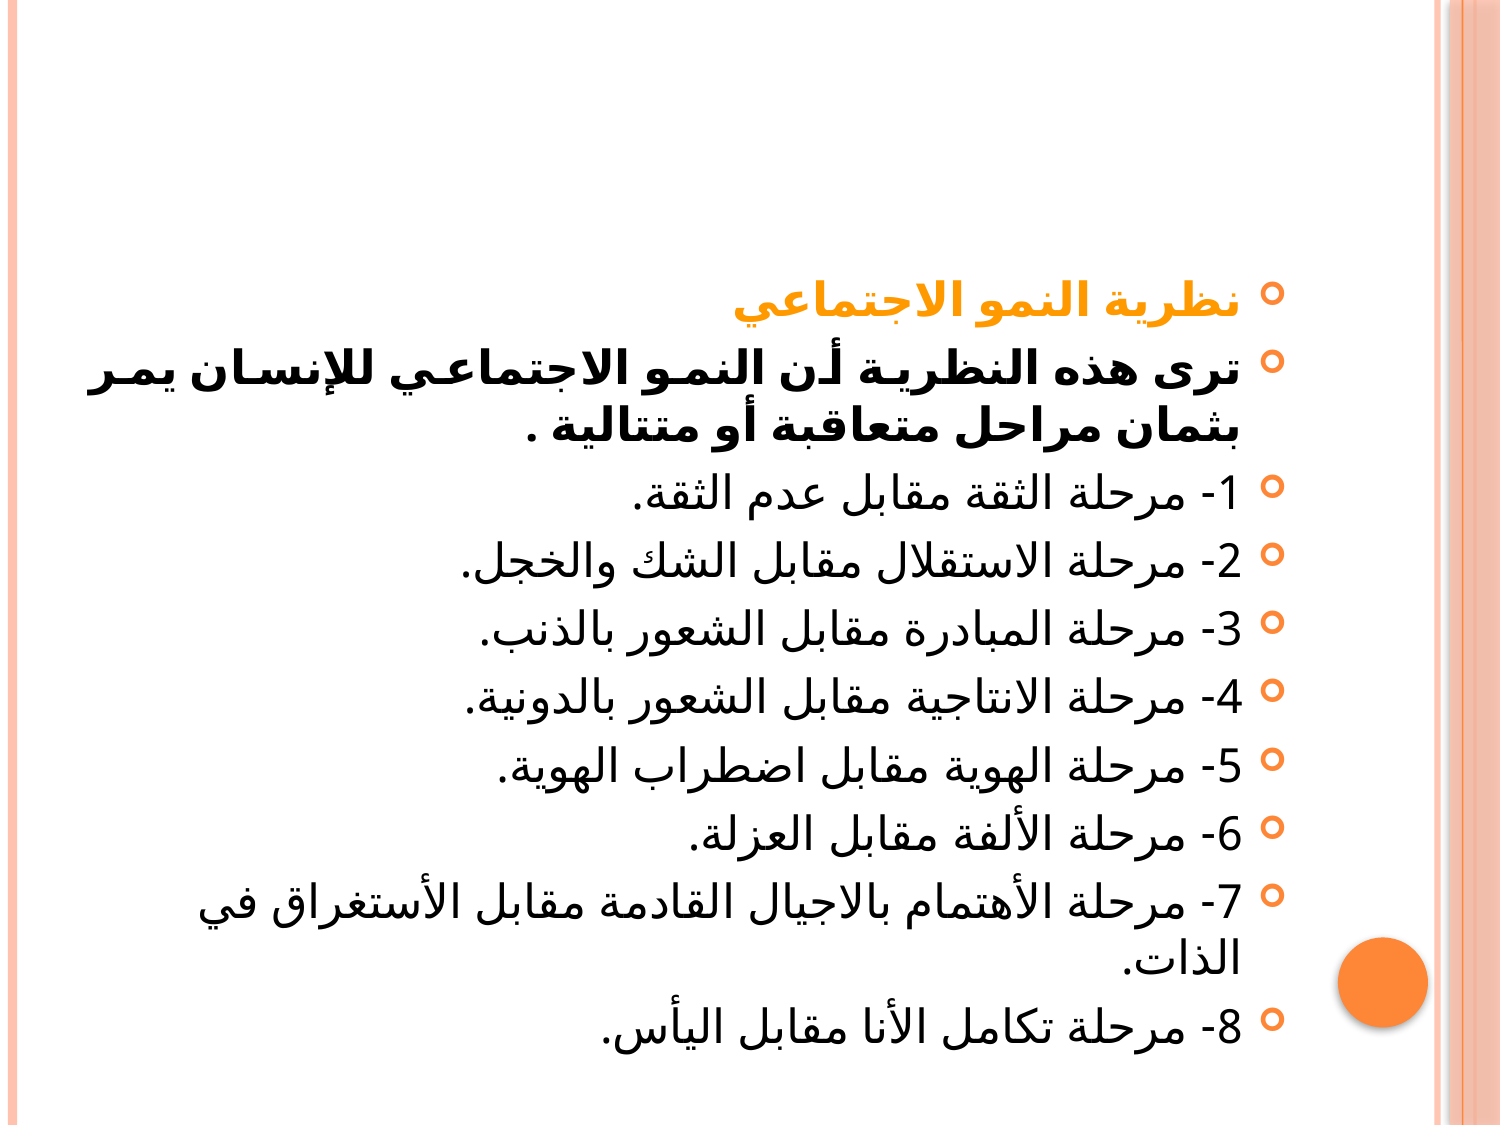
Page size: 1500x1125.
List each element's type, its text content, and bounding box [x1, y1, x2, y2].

list نظرية النمو الاجتماعي ترى هذه النظرية أن النمو الاجتماعي للإنسان يمر بثمان مراحل متعاقبة أو متتالية . 1- مرحلة الثقة مقابل عدم الثقة. 2- مرحلة الاستقلال مقابل الشك والخجل. 3- مرحلة المبادرة مقابل الشعور بالذنب. 4- مرحلة الانتاجية مقابل الشعور بالدونية. 5- مرحلة الهوية مقابل اضطراب الهوية. 6- مرحلة الألفة مقابل العزلة. 7- مرحلة الأهتمام بالاجيال القادمة مقابل الأستغراق في الذات. 8- مرحلة تكامل الأنا مقابل اليأس. [75, 262, 1300, 1062]
